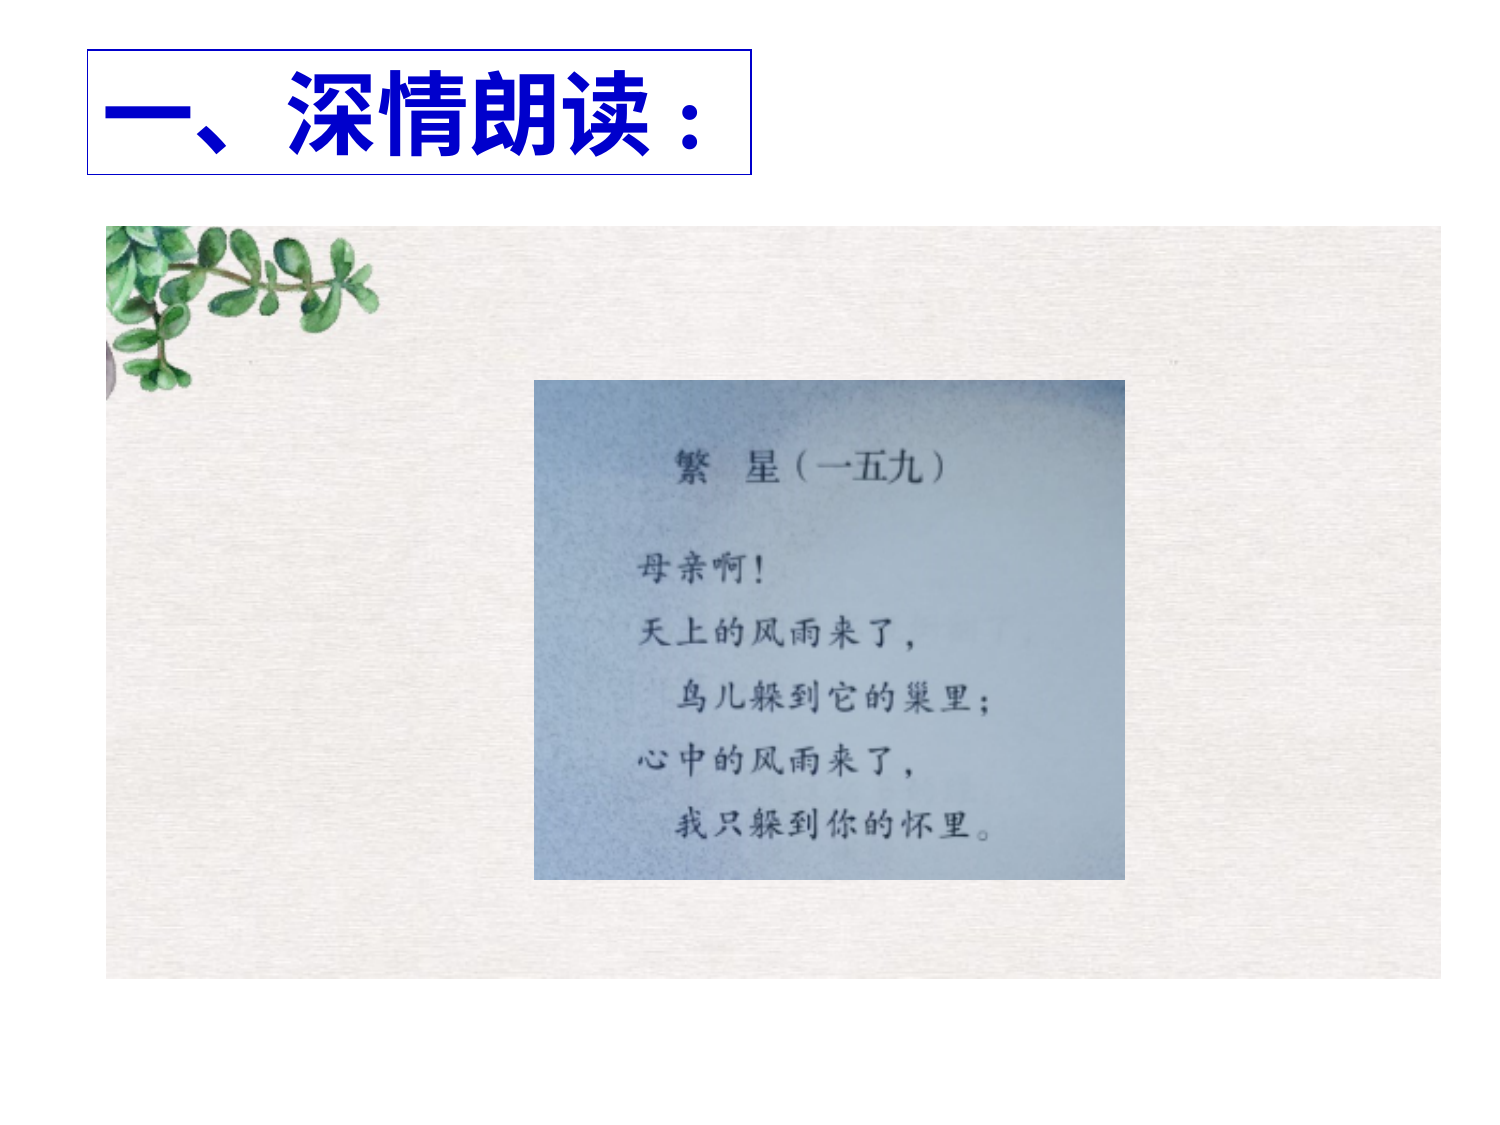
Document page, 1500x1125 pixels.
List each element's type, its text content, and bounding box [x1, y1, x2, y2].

picture [105, 226, 1441, 979]
text_box 一、深情朗读: [87, 49, 752, 175]
